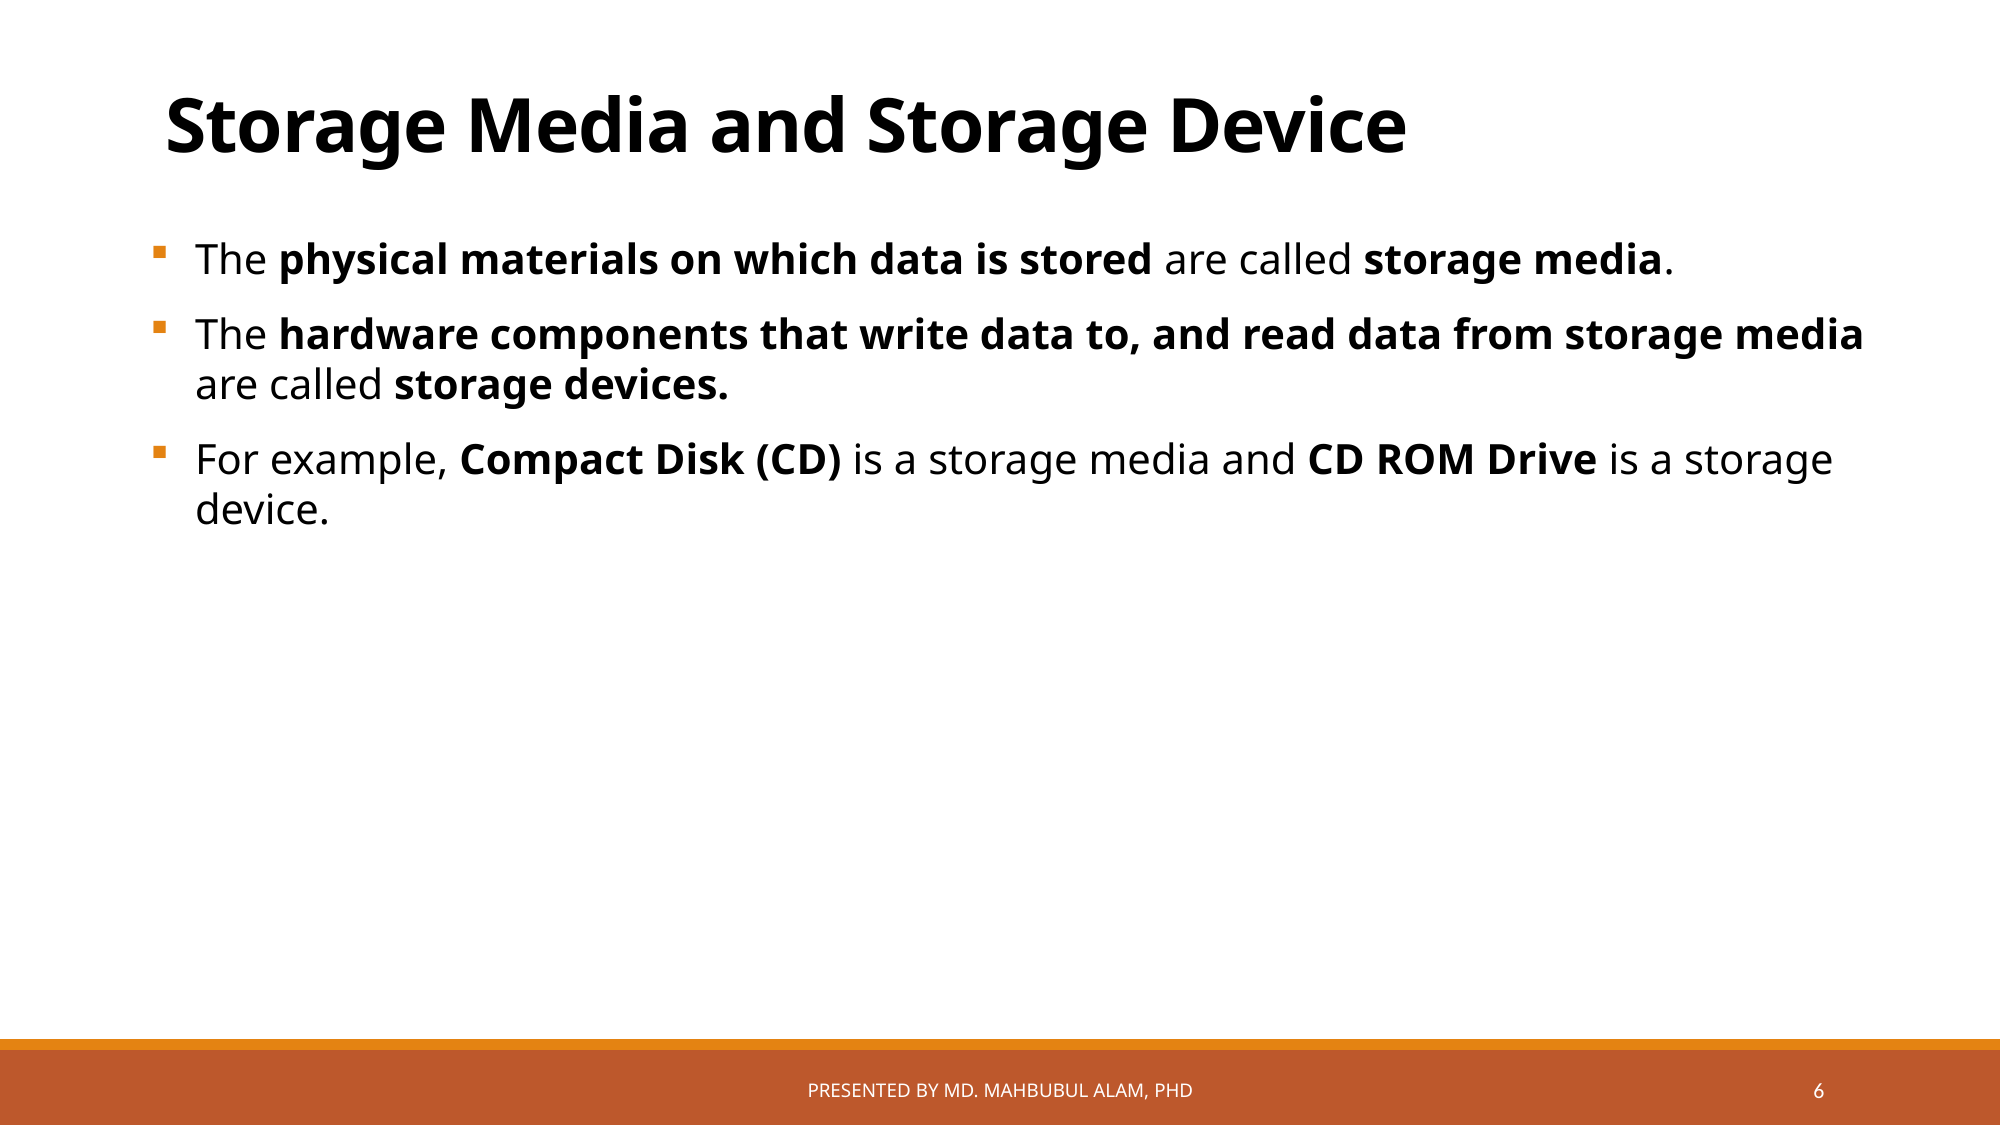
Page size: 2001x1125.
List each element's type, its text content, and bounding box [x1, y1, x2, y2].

title Storage Media and Storage Device [150, 50, 1830, 175]
list The physical materials on which data is stored are called storage media. The hardware components that write data to, and read data from storage media are called storage devices. For example, Compact Disk (CD) is a storage media and CD ROM Drive is a storage device. [150, 224, 1900, 963]
slide_number 6 [1624, 1059, 1840, 1120]
footer Presented by Md. Mahbubul Alam, PhD [604, 1059, 1396, 1120]
